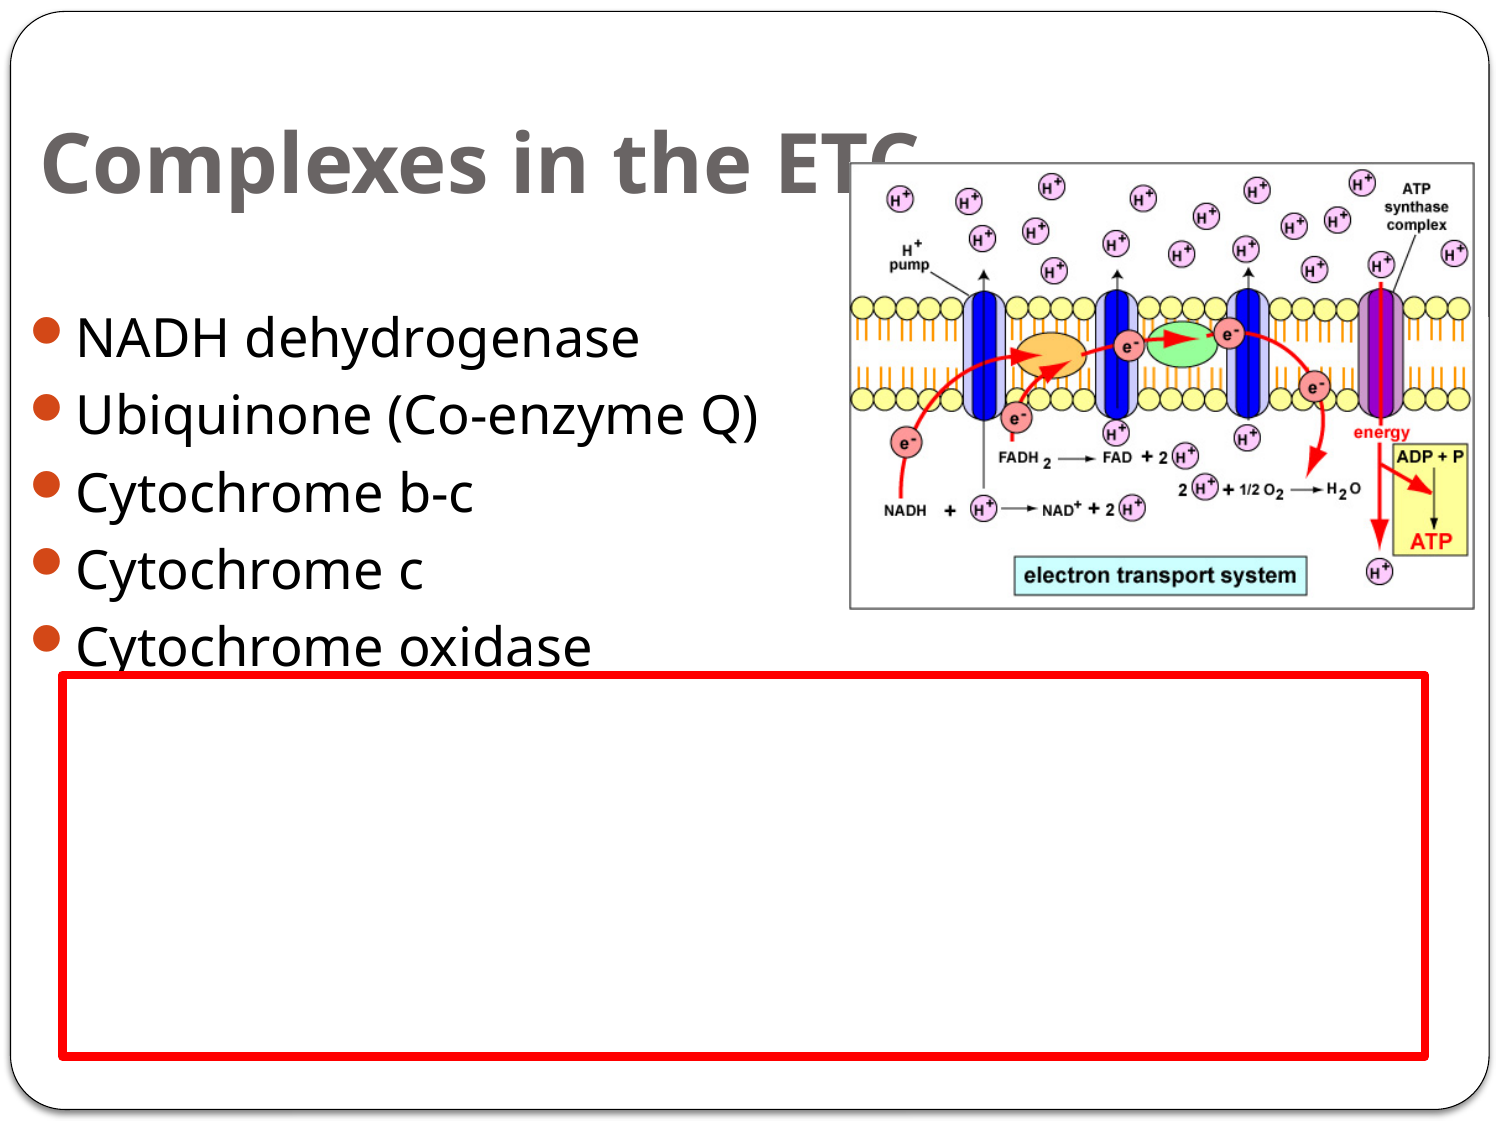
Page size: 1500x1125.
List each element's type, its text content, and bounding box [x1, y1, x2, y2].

picture [849, 162, 1476, 610]
list NADH dehydrogenase Ubiquinone (Co-enzyme Q) Cytochrome b-c Cytochrome c Cytochrome oxidase [14, 218, 1365, 962]
title Complexes in the ETC [24, 37, 1375, 218]
text_box [61, 674, 1426, 1058]
